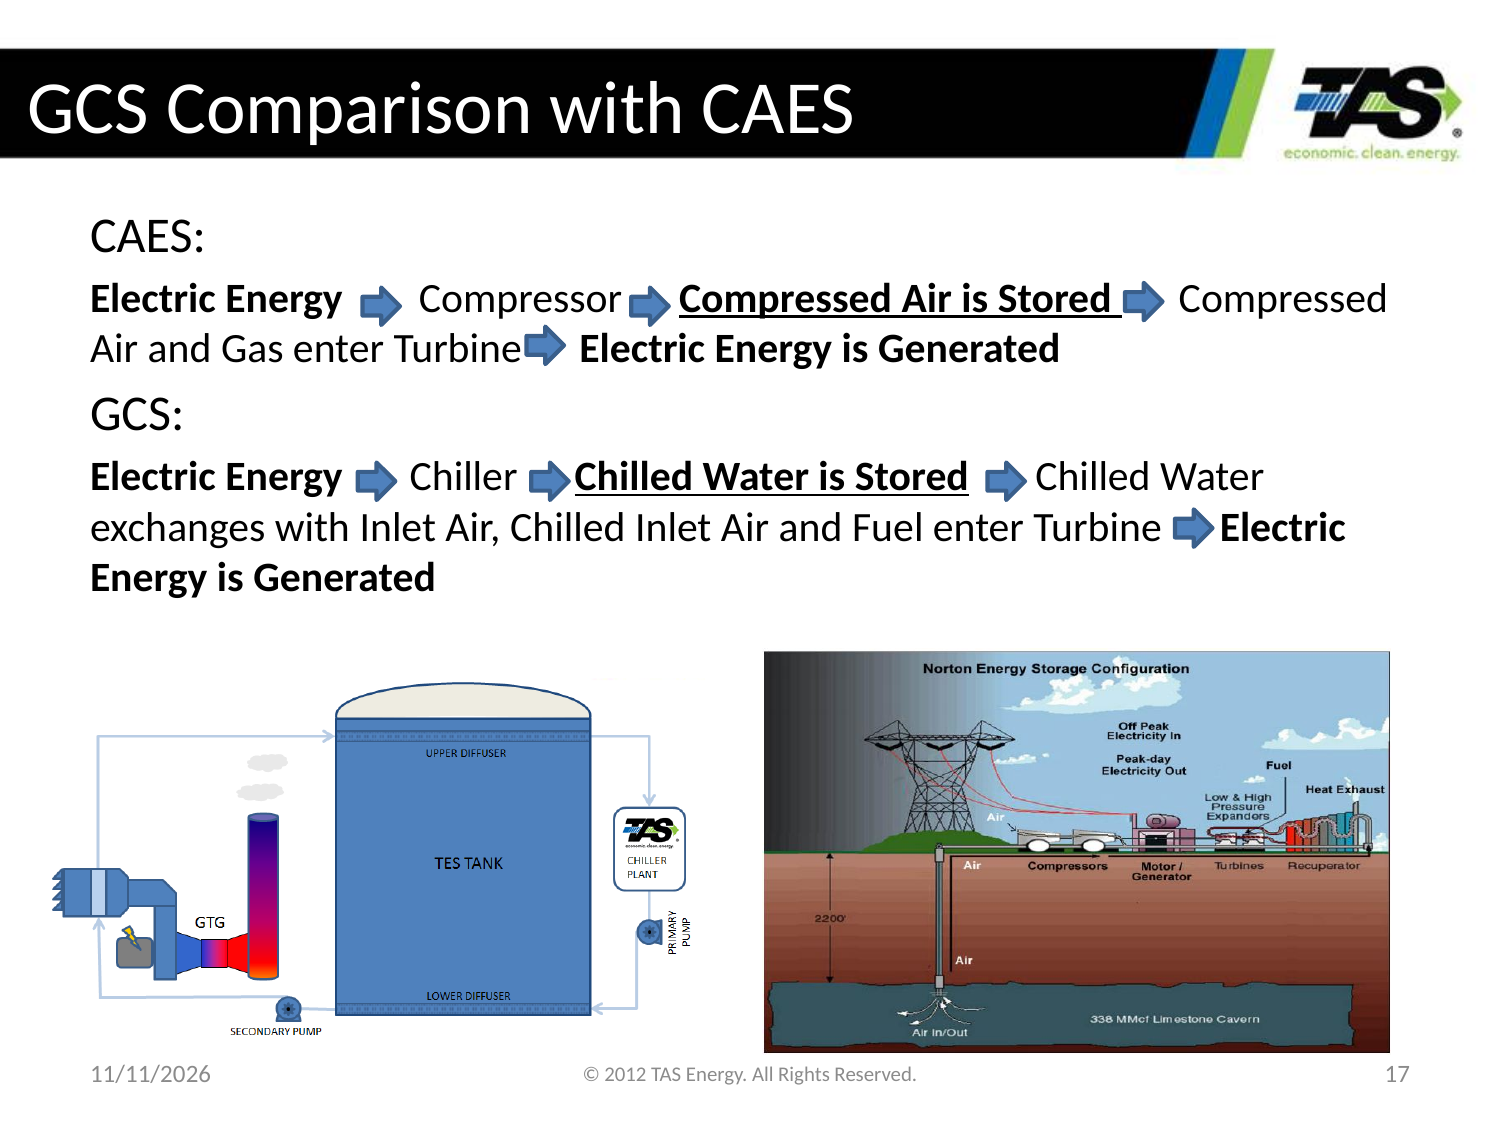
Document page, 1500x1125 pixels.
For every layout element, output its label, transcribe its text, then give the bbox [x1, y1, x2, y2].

list CAES: Electric Energy Compressor Compressed Air is Stored Compressed Air and Gas enter Turbine Electric Energy is Generated GCS: Electric Energy Chiller Chilled Water is Stored Chilled Water exchanges with Inlet Air, Chilled Inlet Air and Fuel enter Turbine Electric Energy is Generated [75, 195, 1425, 1013]
text_box [360, 285, 403, 327]
slide_number 17 [1074, 1042, 1425, 1103]
text_box [1172, 507, 1215, 549]
text_box [629, 285, 671, 327]
text_box [529, 460, 571, 502]
title GCS Comparison with CAES [12, 62, 1188, 145]
text_box [985, 460, 1028, 502]
text_box [1122, 280, 1165, 323]
footer © 2012 TAS Energy. All Rights Reserved. [512, 1042, 988, 1103]
text_box [355, 460, 398, 502]
text_box [524, 324, 567, 367]
picture [0, 0, 1500, 1125]
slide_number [75, 1052, 425, 1103]
